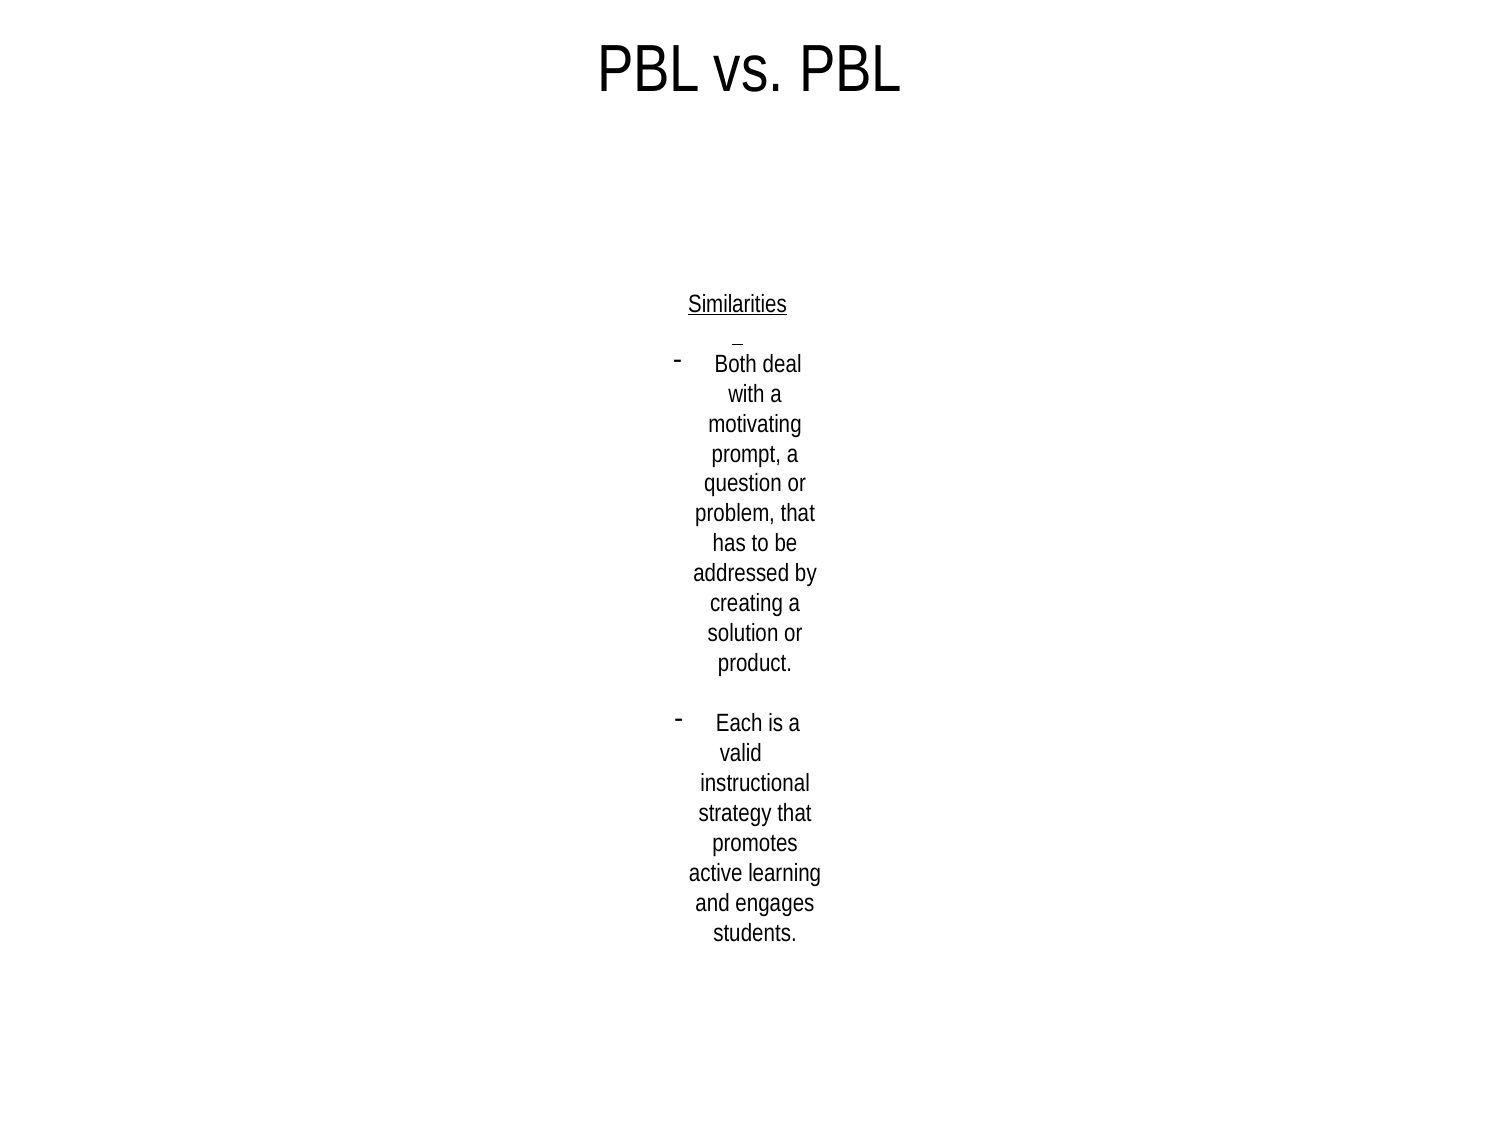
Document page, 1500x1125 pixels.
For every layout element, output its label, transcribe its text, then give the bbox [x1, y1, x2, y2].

title PBL vs. PBL [74, 0, 1426, 87]
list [49, 87, 1426, 1026]
